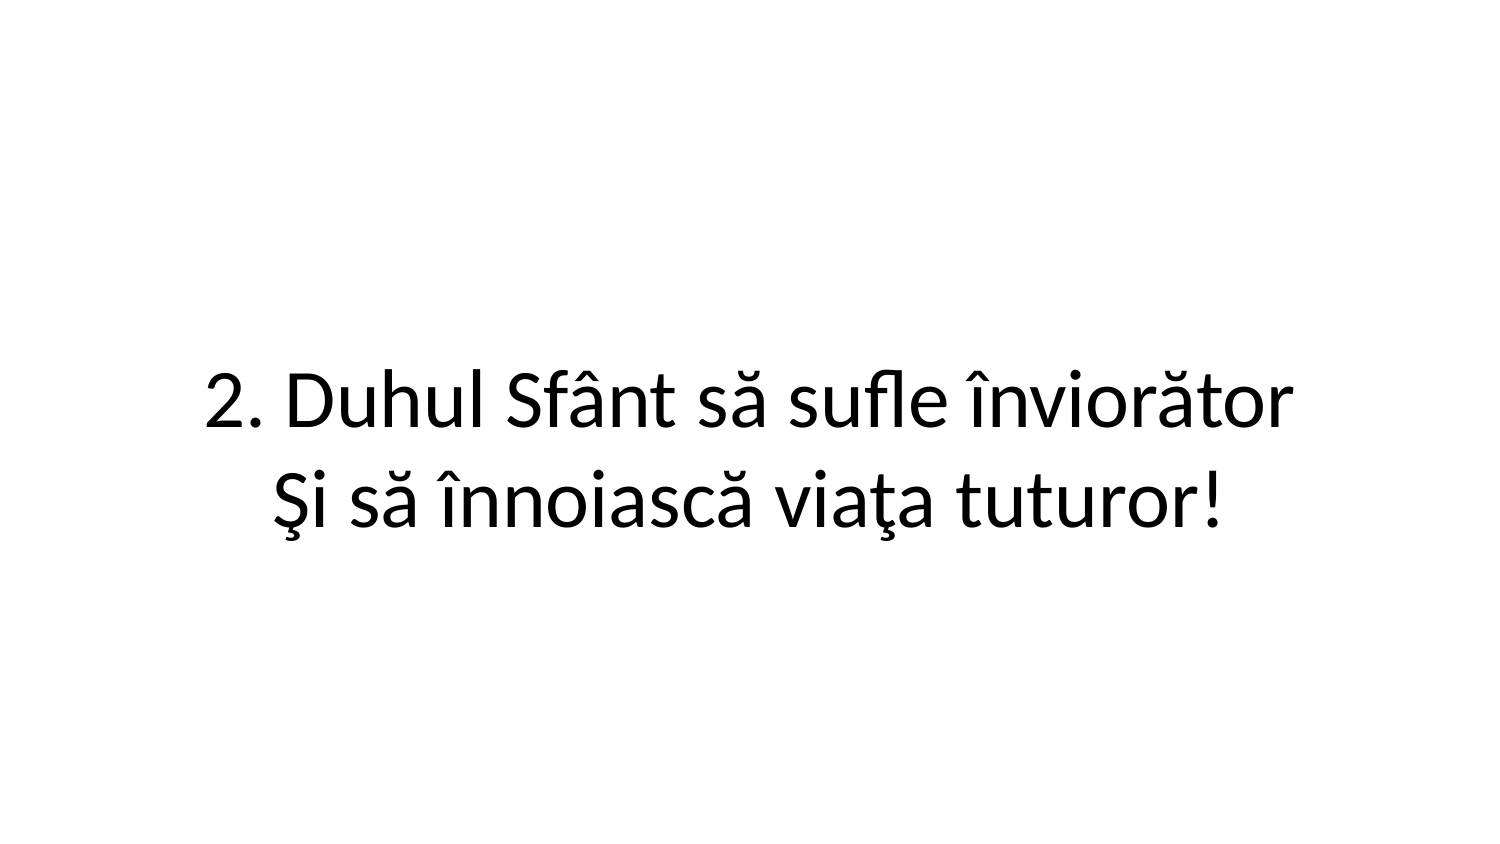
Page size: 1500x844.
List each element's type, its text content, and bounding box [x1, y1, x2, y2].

text_box 2. Duhul Sfânt să sufle înviorător Şi să înnoiască viaţa tuturor! [188, 292, 1312, 552]
